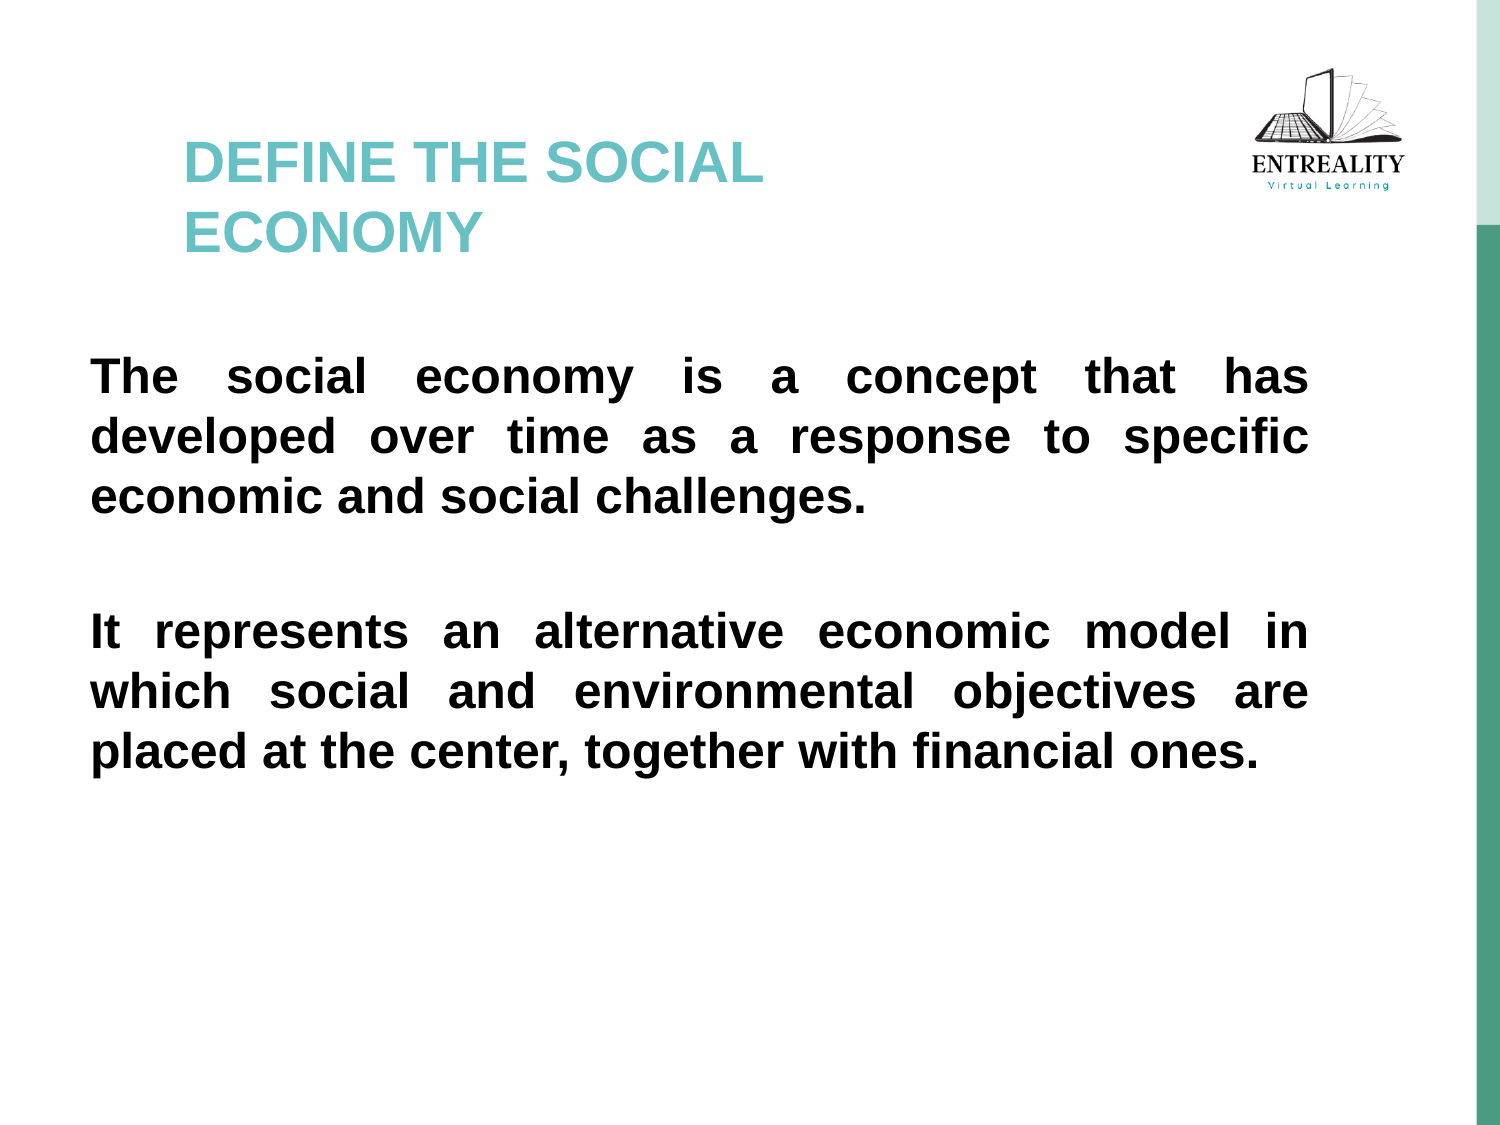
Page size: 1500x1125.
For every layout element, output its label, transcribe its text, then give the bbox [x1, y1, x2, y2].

picture [1198, 0, 1458, 259]
list The social economy is a concept that has developed over time as a response to specific economic and social challenges. It represents an alternative economic model in which social and environmental objectives are placed at the center, together with financial ones. [75, 278, 1325, 996]
title DEFINE THE SOCIAL ECONOMY [168, 76, 1231, 272]
